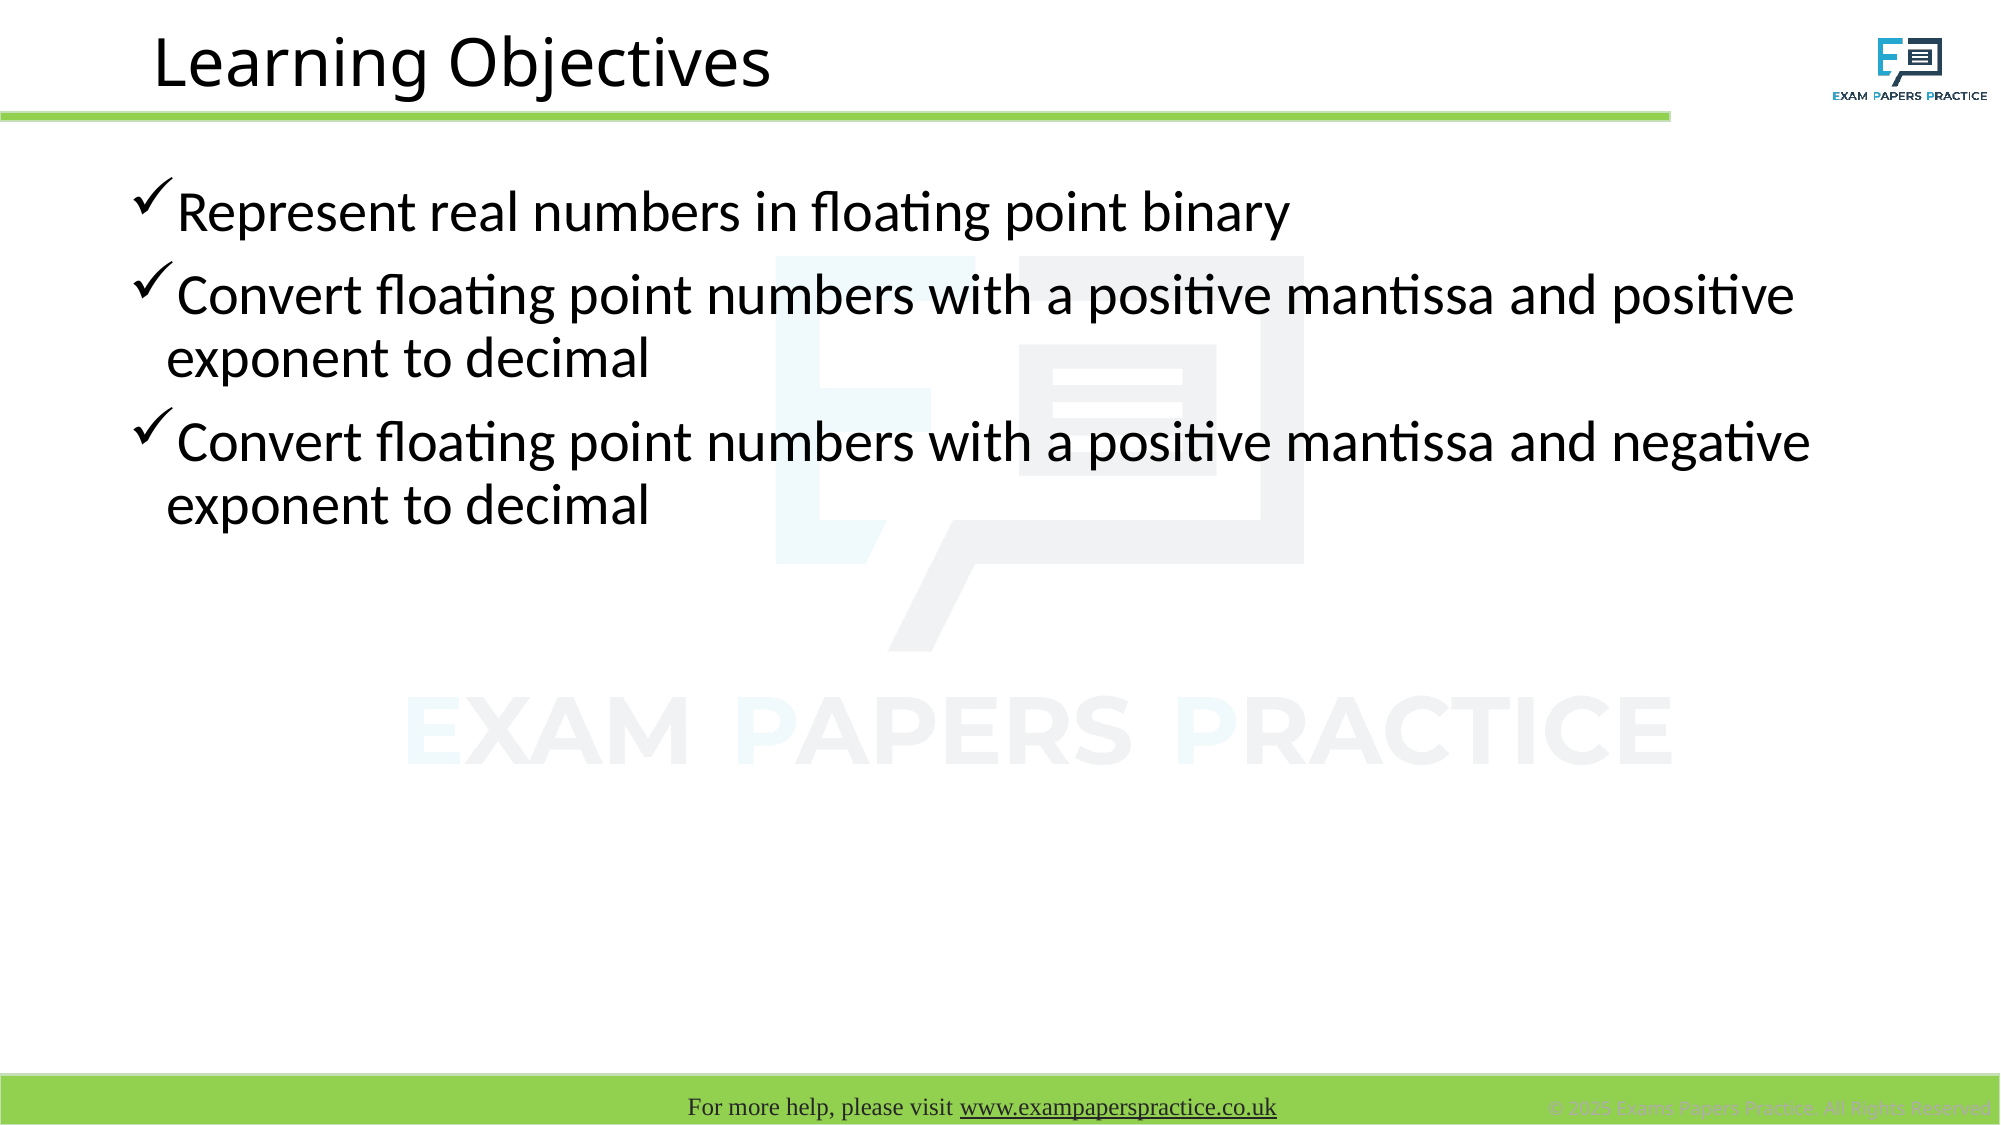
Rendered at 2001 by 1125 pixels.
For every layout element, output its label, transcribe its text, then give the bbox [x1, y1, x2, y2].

list Represent real numbers in floating point binary Convert floating point numbers with a positive mantissa and positive exponent to decimal Convert floating point numbers with a positive mantissa and negative exponent to decimal [113, 173, 1839, 887]
title Learning Objectives [137, 59, 1863, 70]
